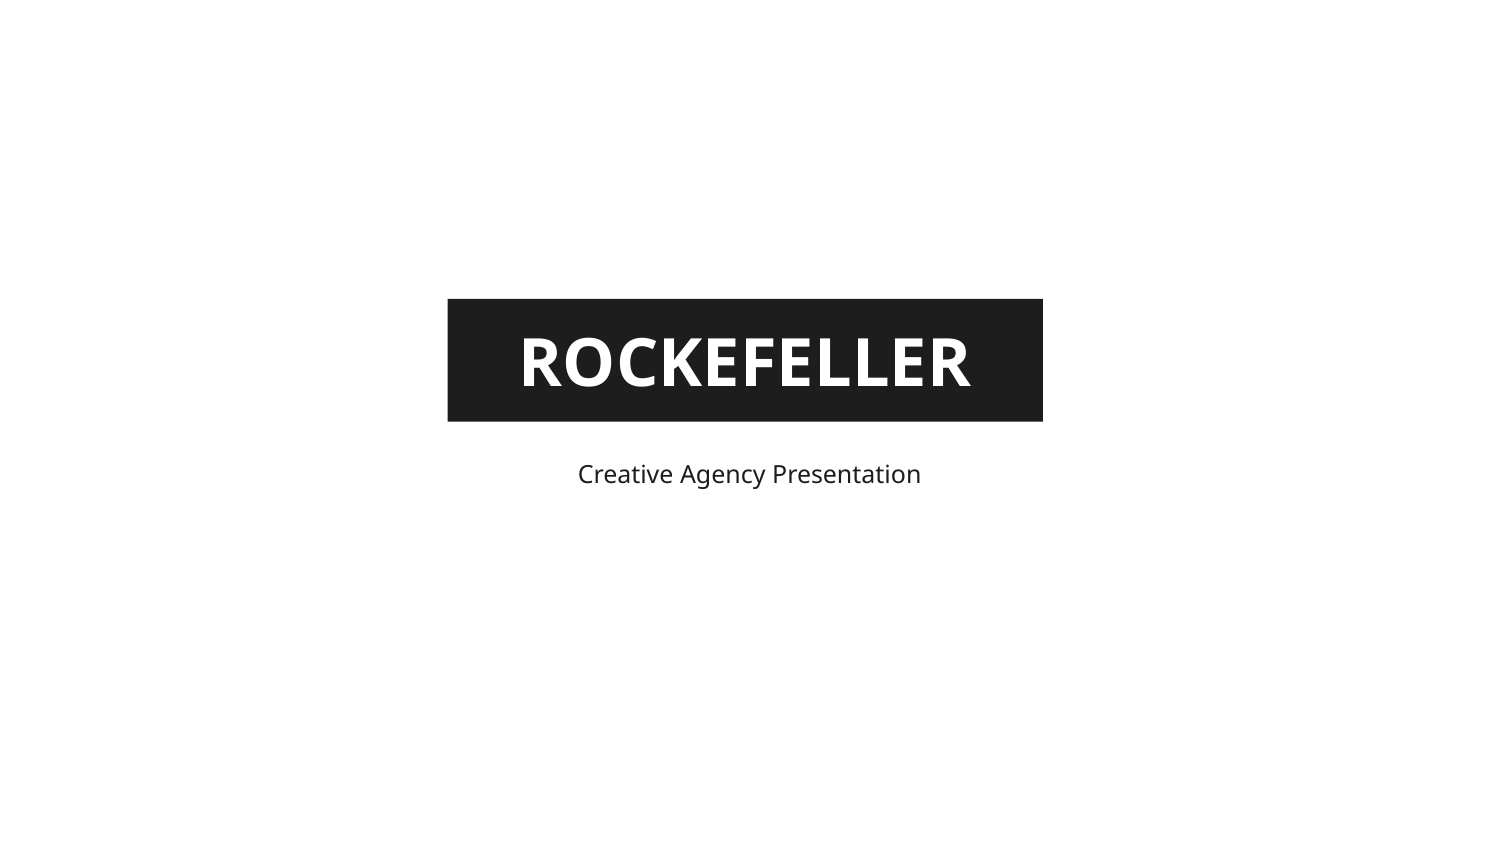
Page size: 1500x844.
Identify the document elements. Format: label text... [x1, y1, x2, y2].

title ROCKEFELLER [447, 298, 1043, 422]
subtitle Creative Agency Presentation [376, 449, 1124, 507]
